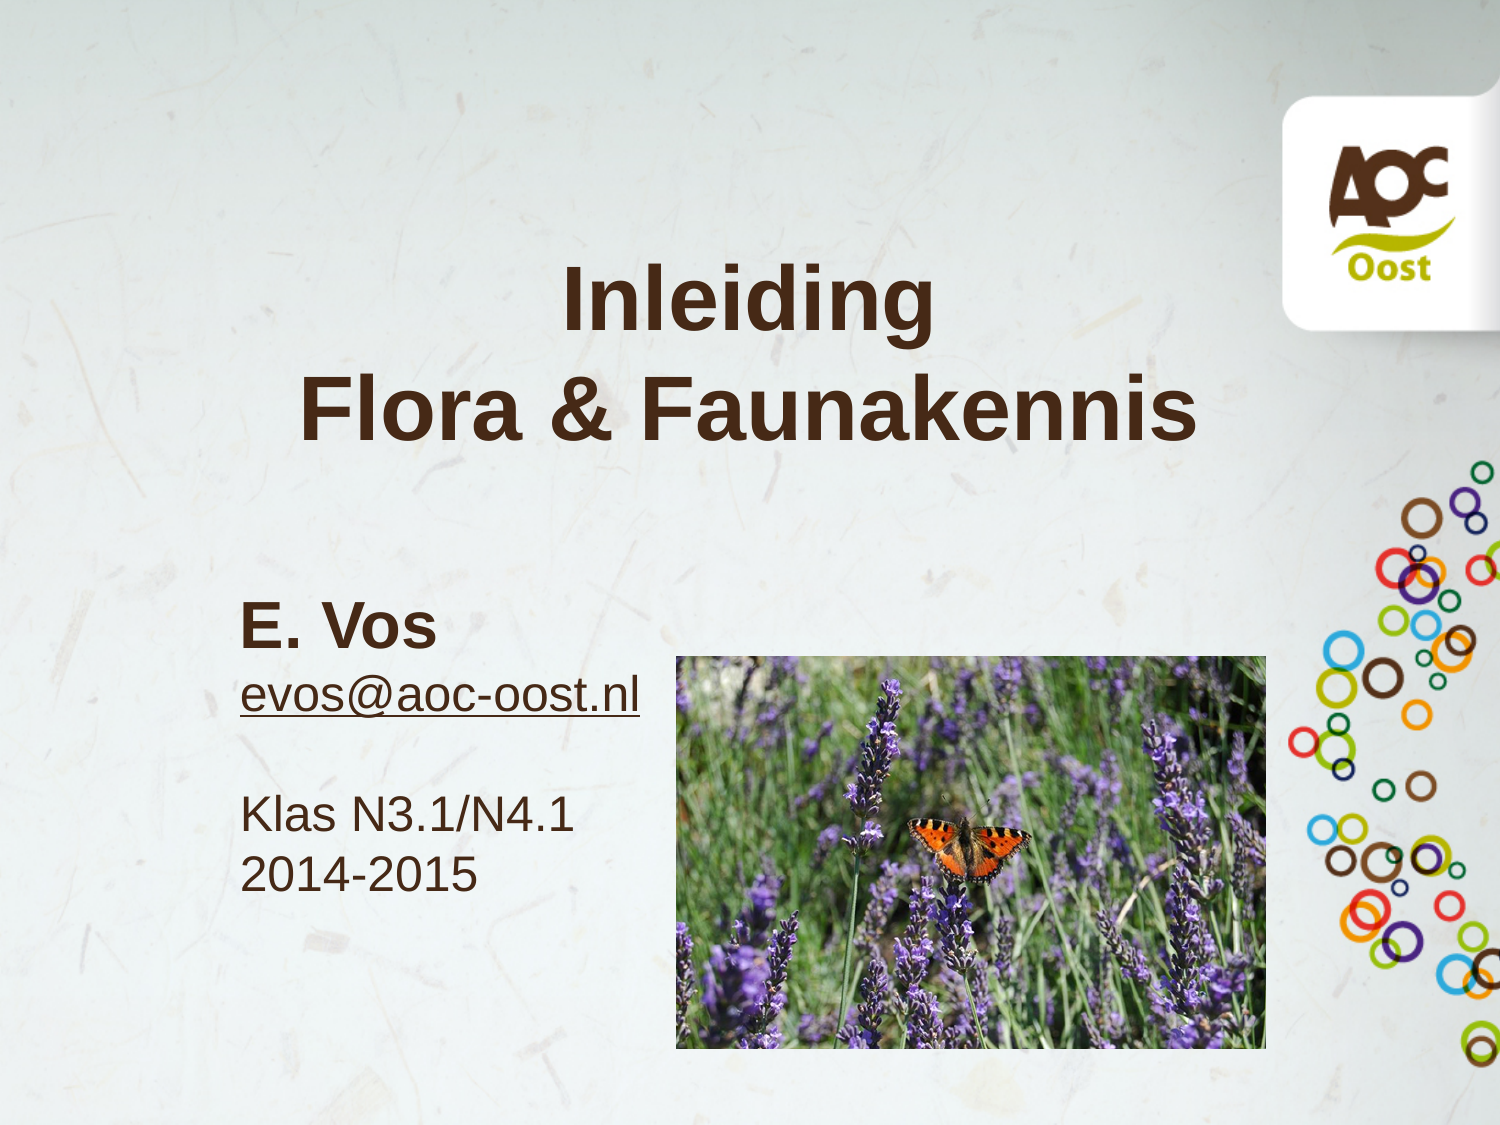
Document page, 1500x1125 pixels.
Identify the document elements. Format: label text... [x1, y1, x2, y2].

picture [0, 0, 1500, 1125]
subtitle E. Vos evos@aoc-oost.nl Klas N3.1/N4.1 2014-2015 [225, 574, 1275, 925]
title Inleiding Flora & Faunakennis [112, 231, 1388, 492]
